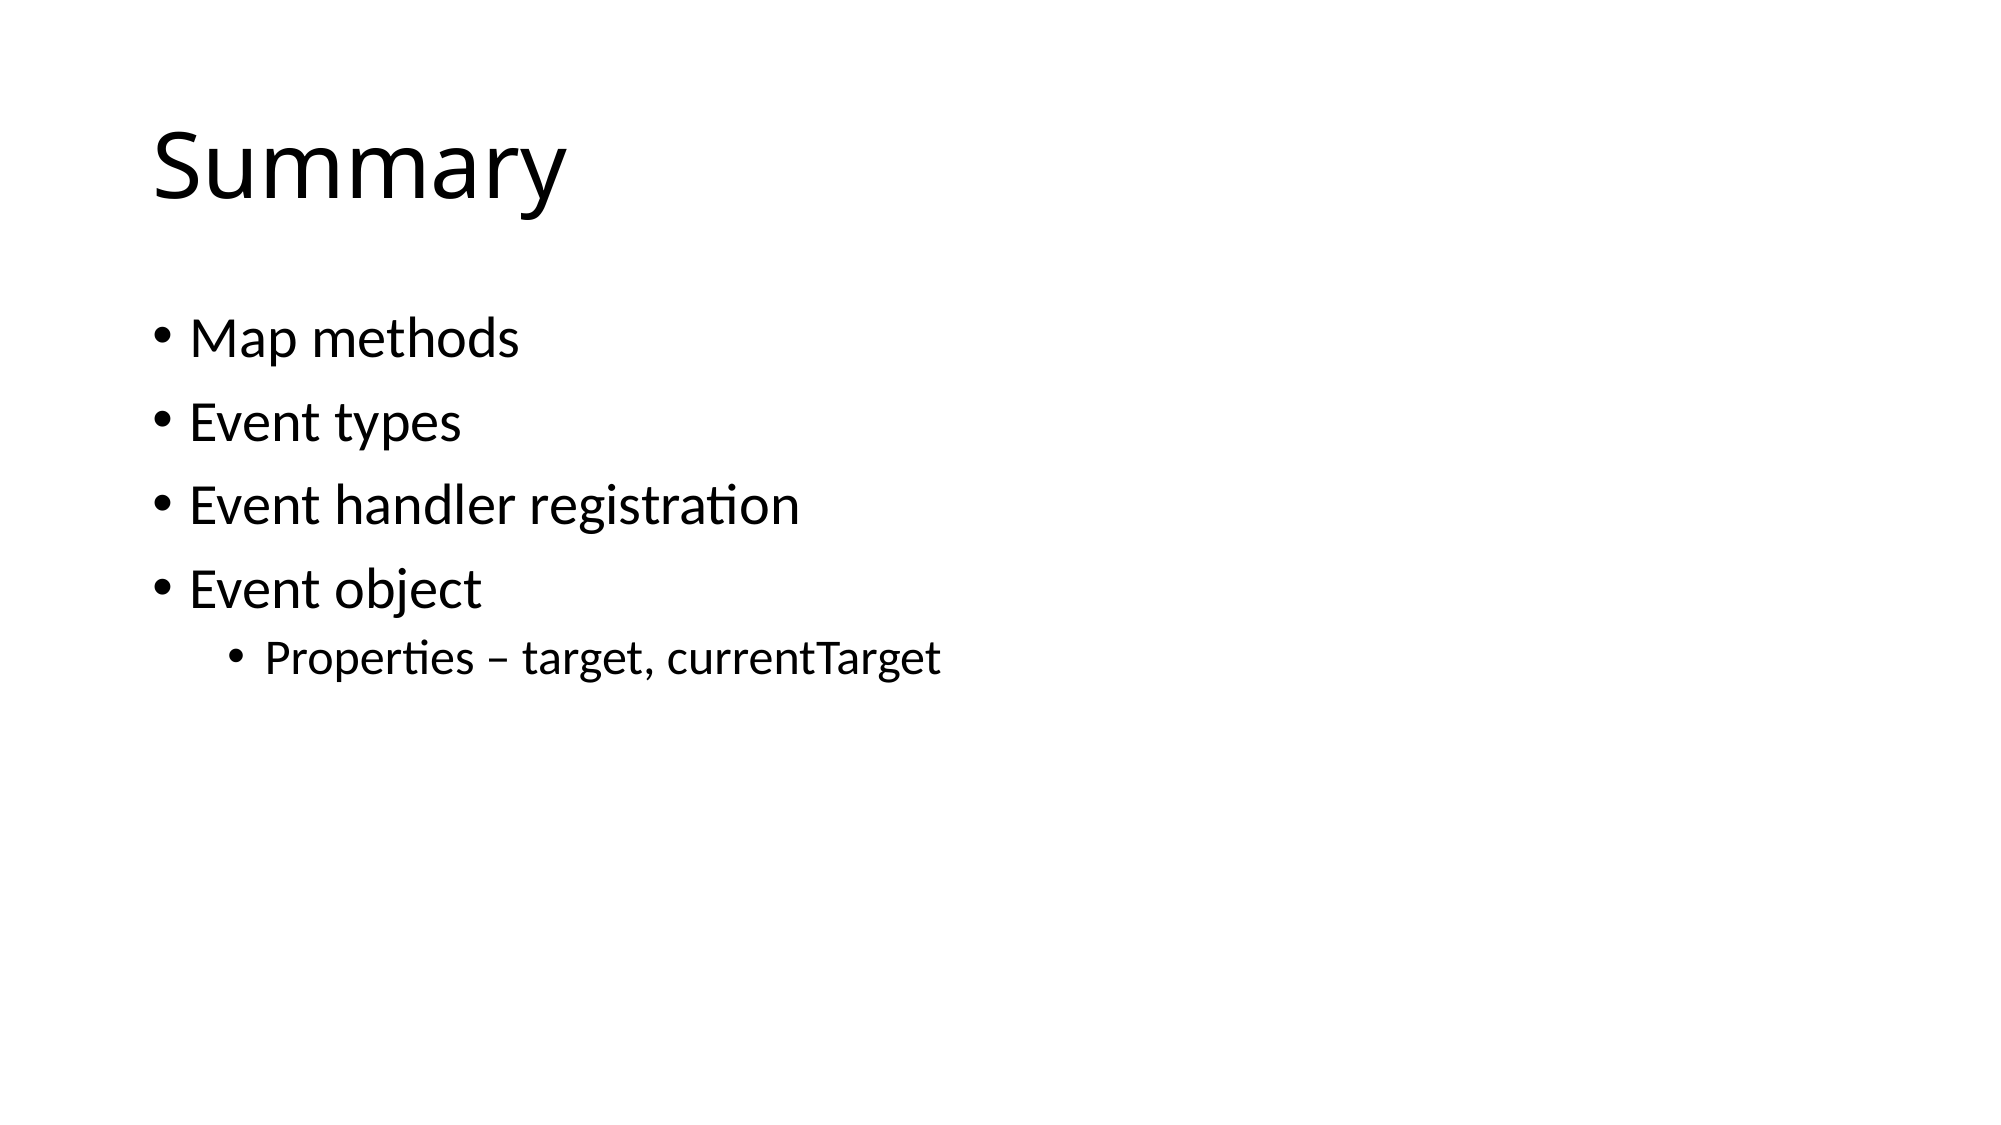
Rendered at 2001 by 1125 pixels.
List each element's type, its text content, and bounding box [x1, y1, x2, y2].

title Summary [137, 59, 1863, 278]
list Map methods Event types Event handler registration Event object Properties – target, currentTarget [137, 299, 1863, 1014]
